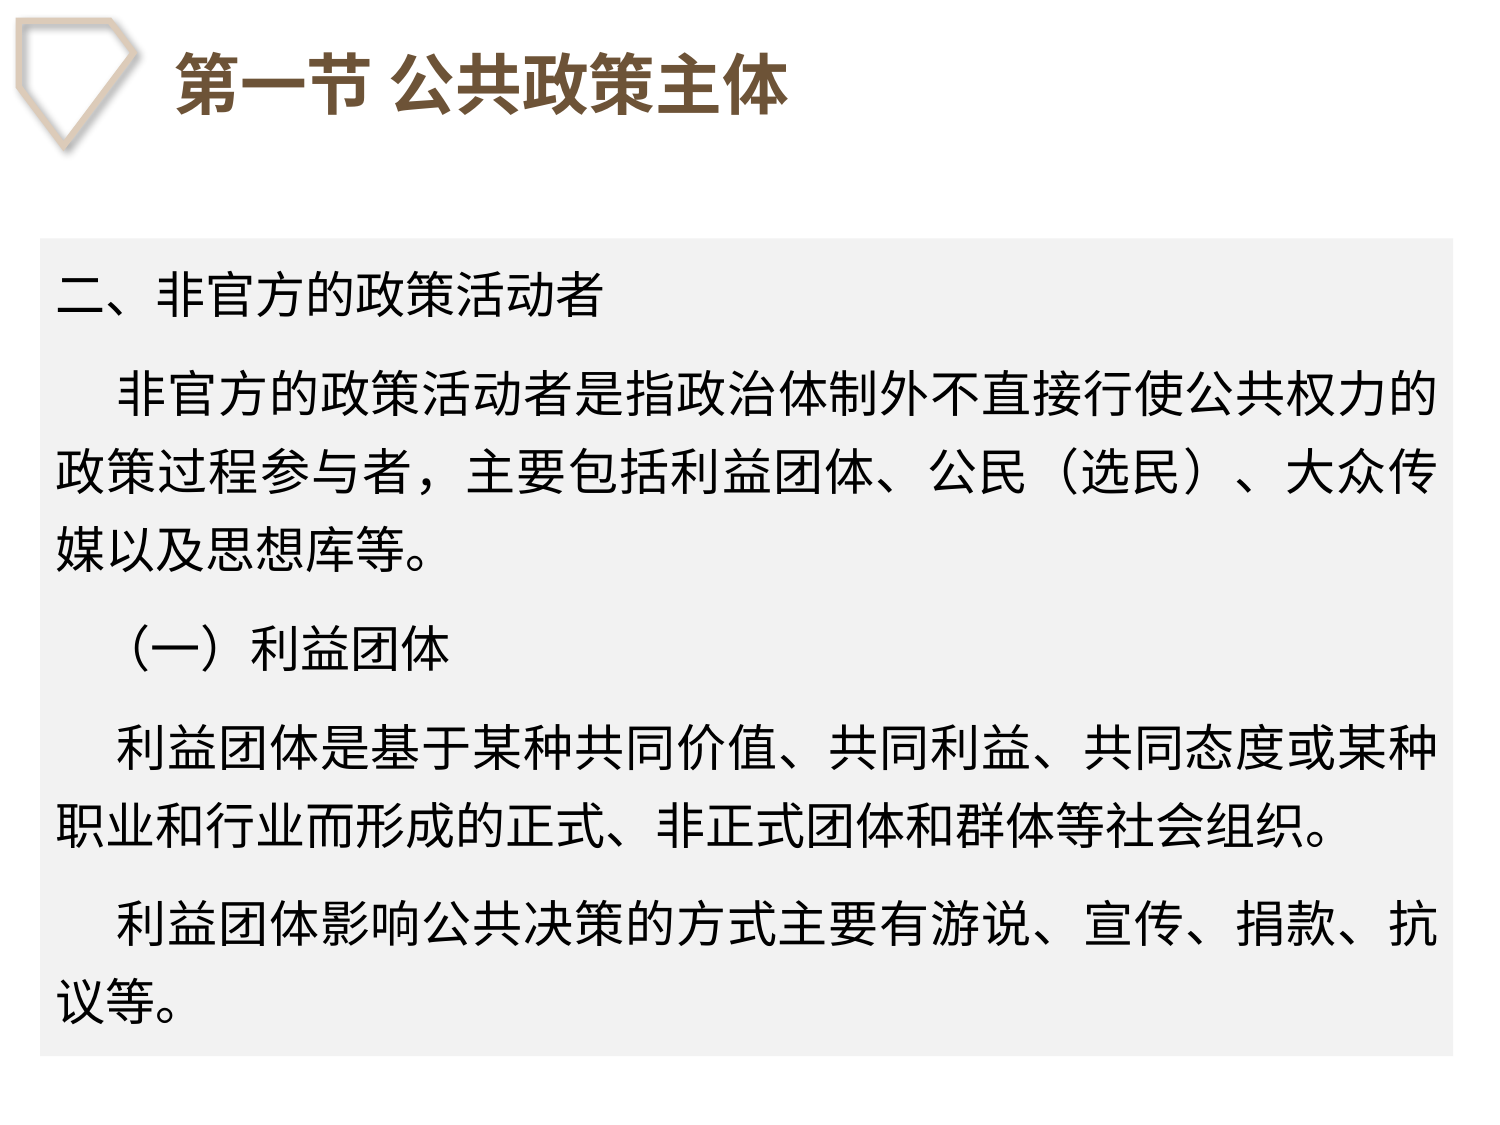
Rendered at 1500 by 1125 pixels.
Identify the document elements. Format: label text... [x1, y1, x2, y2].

list 二、非官方的政策活动者 非官方的政策活动者是指政治体制外不直接行使公共权力的政策过程参与者，主要包括利益团体、公民（选民）、大众传媒以及思想库等。 （一）利益团体 利益团体是基于某种共同价值、共同利益、共同态度或某种职业和行业而形成的正式、非正式团体和群体等社会组织。 利益团体影响公共决策的方式主要有游说、宣传、捐款、抗议等。 [40, 238, 1454, 1057]
title 第一节 公共政策主体 [158, 18, 1456, 159]
